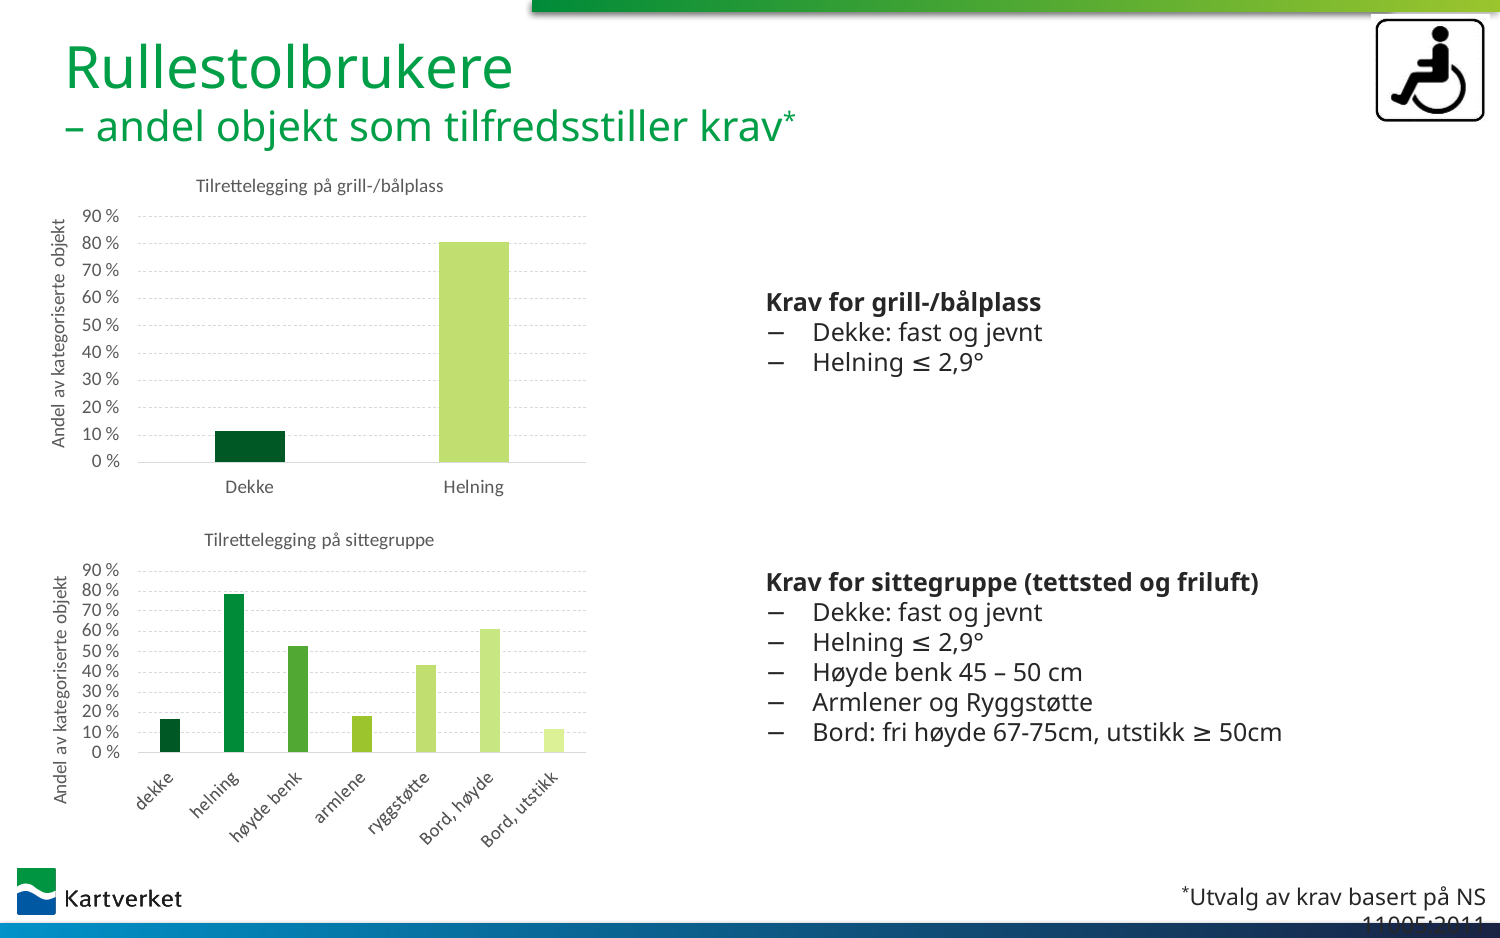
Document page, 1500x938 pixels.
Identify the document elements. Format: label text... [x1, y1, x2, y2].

picture [41, 166, 597, 505]
text_box Rullestolbrukere – andel objekt som tilfredsstiller krav* [49, 14, 1431, 158]
text_box Krav for sittegruppe (tettsted og friluft) Dekke: fast og jevnt Helning ≤ 2,9° Høyde benk 45 – 50 cm Armlener og Ryggstøtte Bord: fri høyde 67-75cm, utstikk ≥ 50cm [750, 559, 1500, 754]
text_box Krav for grill-/bålplass Dekke: fast og jevnt Helning ≤ 2,9° [750, 279, 1452, 384]
picture [1371, 13, 1491, 127]
picture [41, 520, 597, 859]
text_box *Utvalg av krav basert på NS 11005:2011 [1068, 873, 1500, 938]
